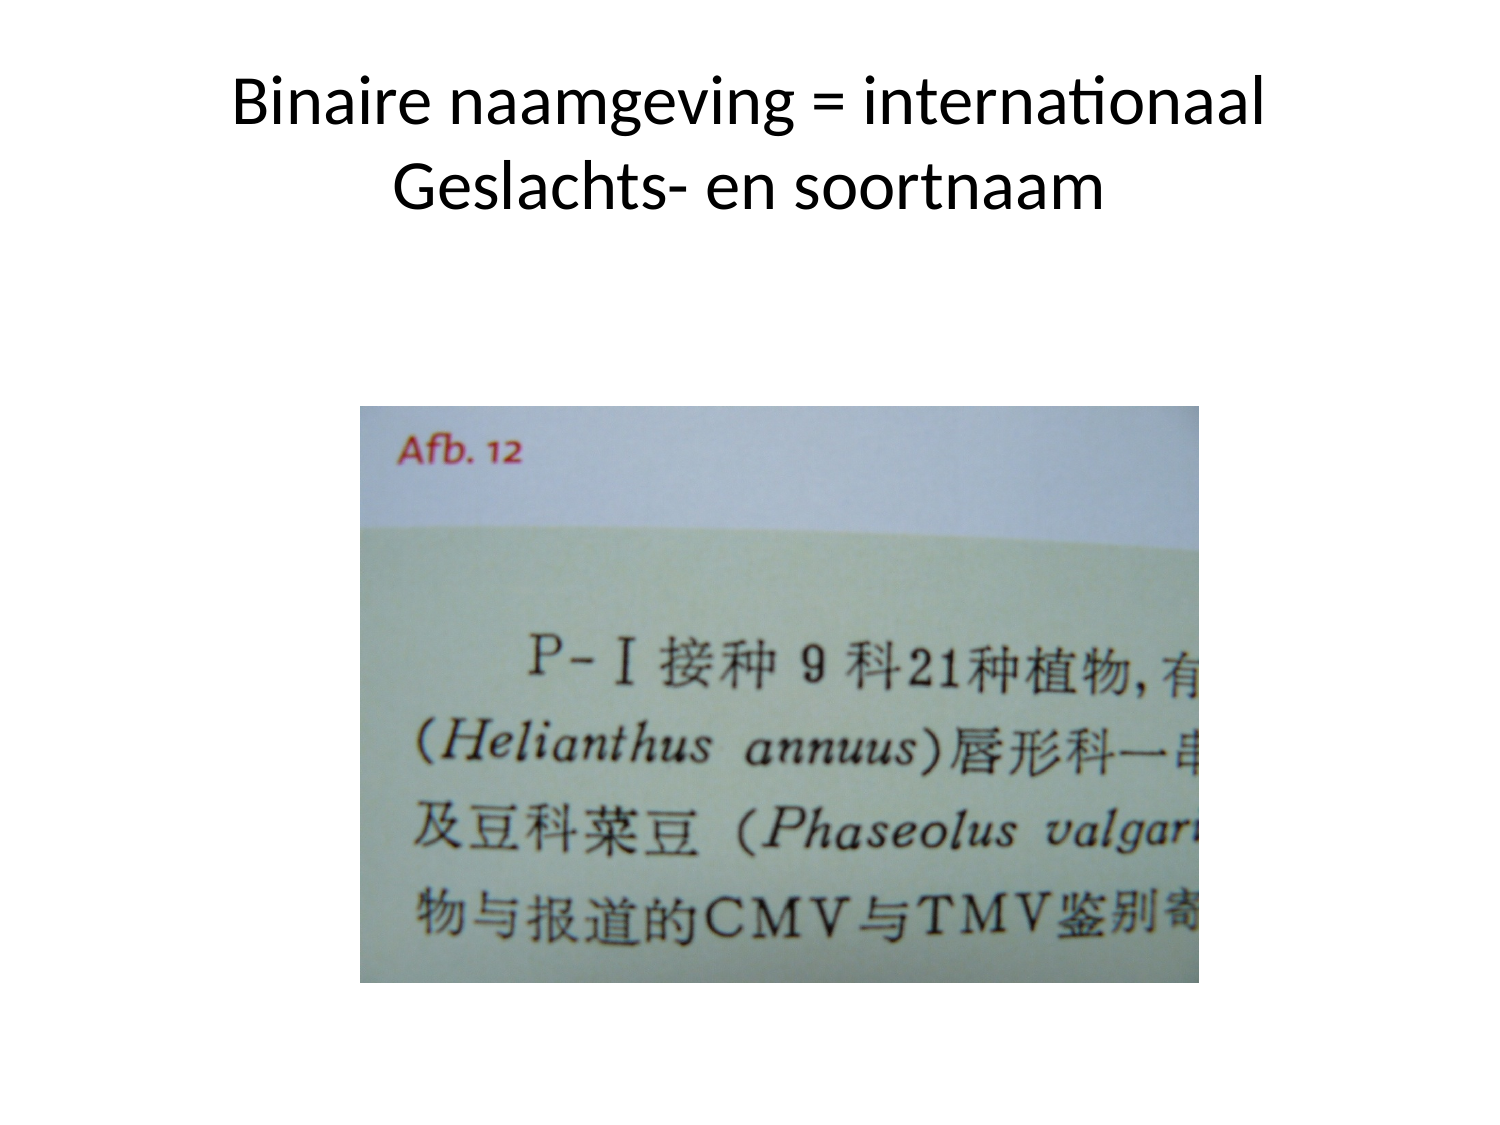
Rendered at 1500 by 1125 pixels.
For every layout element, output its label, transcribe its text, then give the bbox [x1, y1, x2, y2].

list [359, 406, 1199, 984]
title Binaire naamgeving = internationaal Geslachts- en soortnaam [75, 45, 1425, 233]
